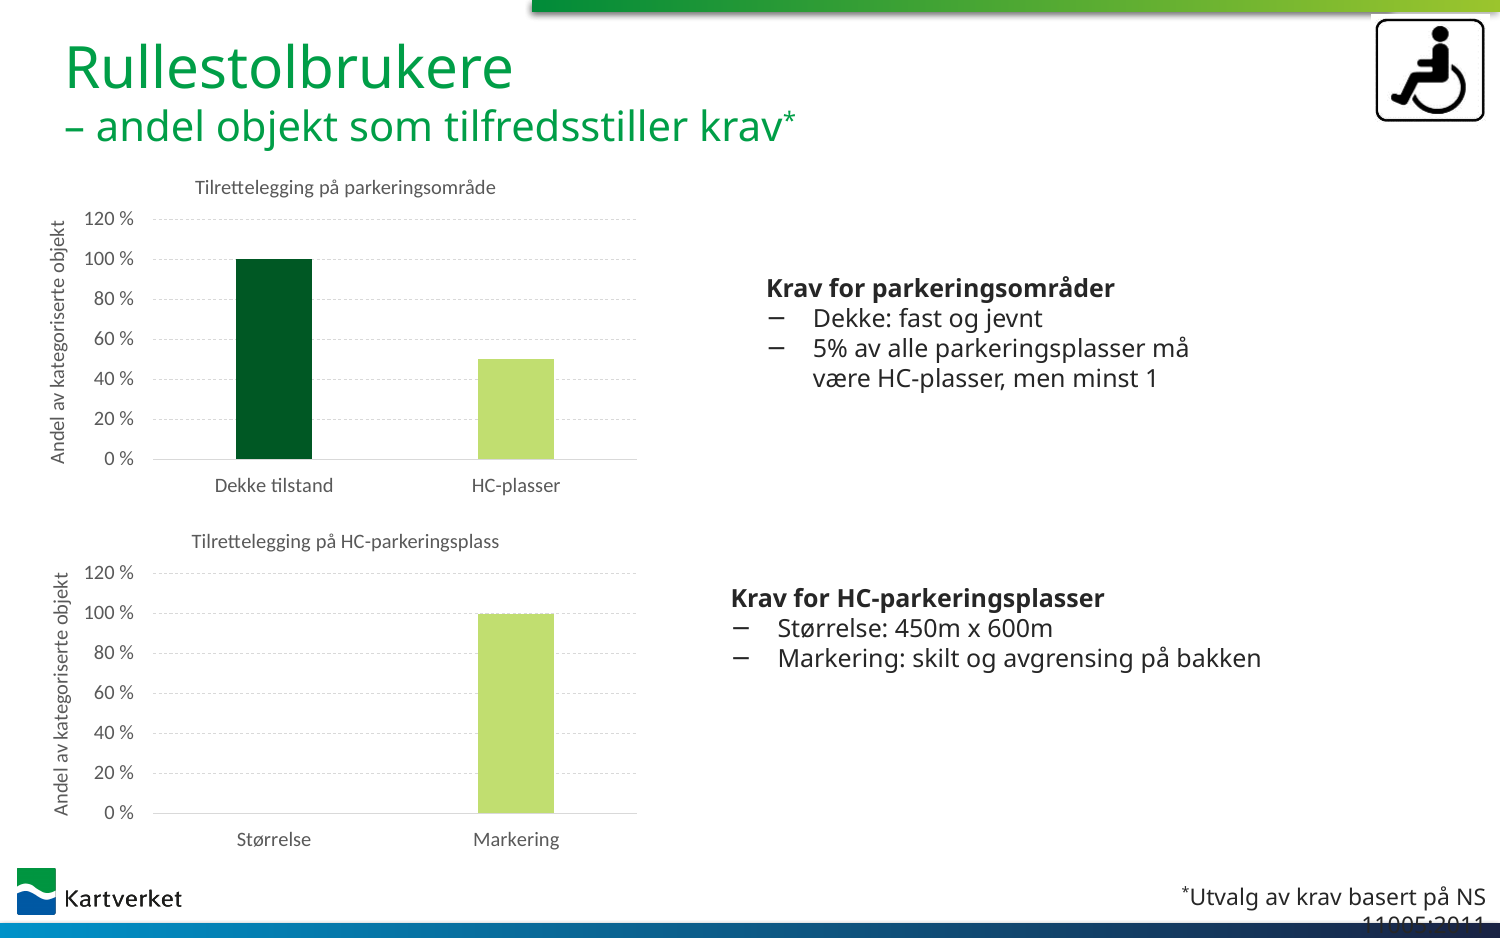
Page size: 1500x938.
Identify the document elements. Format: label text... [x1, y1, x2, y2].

text_box Krav for parkeringsområder Dekke: fast og jevnt 5% av alle parkeringsplasser må være HC-plasser, men minst 1 [751, 264, 1232, 400]
picture [41, 520, 650, 859]
picture [41, 166, 650, 505]
text_box Rullestolbrukere – andel objekt som tilfredsstiller krav* [49, 23, 1431, 158]
picture [1371, 13, 1491, 127]
text_box *Utvalg av krav basert på NS 11005:2011 [1068, 873, 1500, 938]
text_box Krav for HC-parkeringsplasser Størrelse: 450m x 600m Markering: skilt og avgrensing på bakken [715, 574, 1278, 680]
